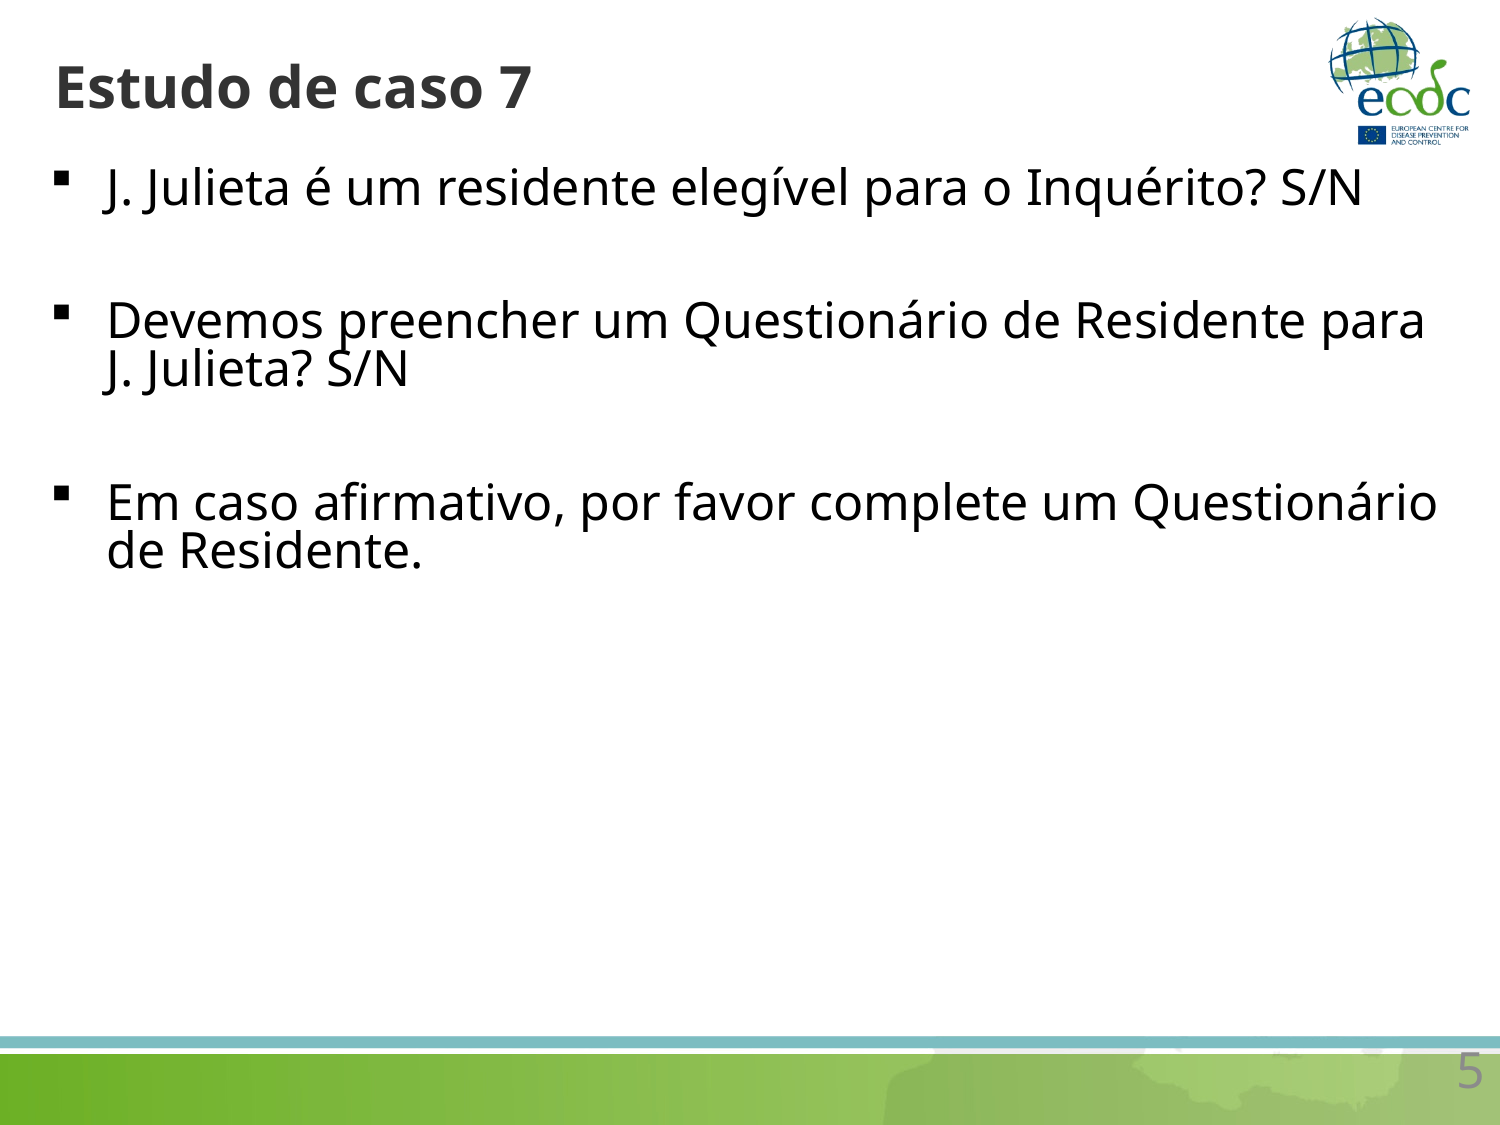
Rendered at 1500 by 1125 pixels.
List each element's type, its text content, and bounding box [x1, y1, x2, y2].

list J. Julieta é um residente elegível para o Inquérito? S/N Devemos preencher um Questionário de Residente para J. Julieta? S/N Em caso afirmativo, por favor complete um Questionário de Residente. [49, 166, 1450, 1015]
slide_number 5 [1149, 1042, 1500, 1103]
title Estudo de caso 7 [54, 58, 1405, 152]
picture [0, 1036, 1500, 1125]
picture [1328, 17, 1473, 148]
